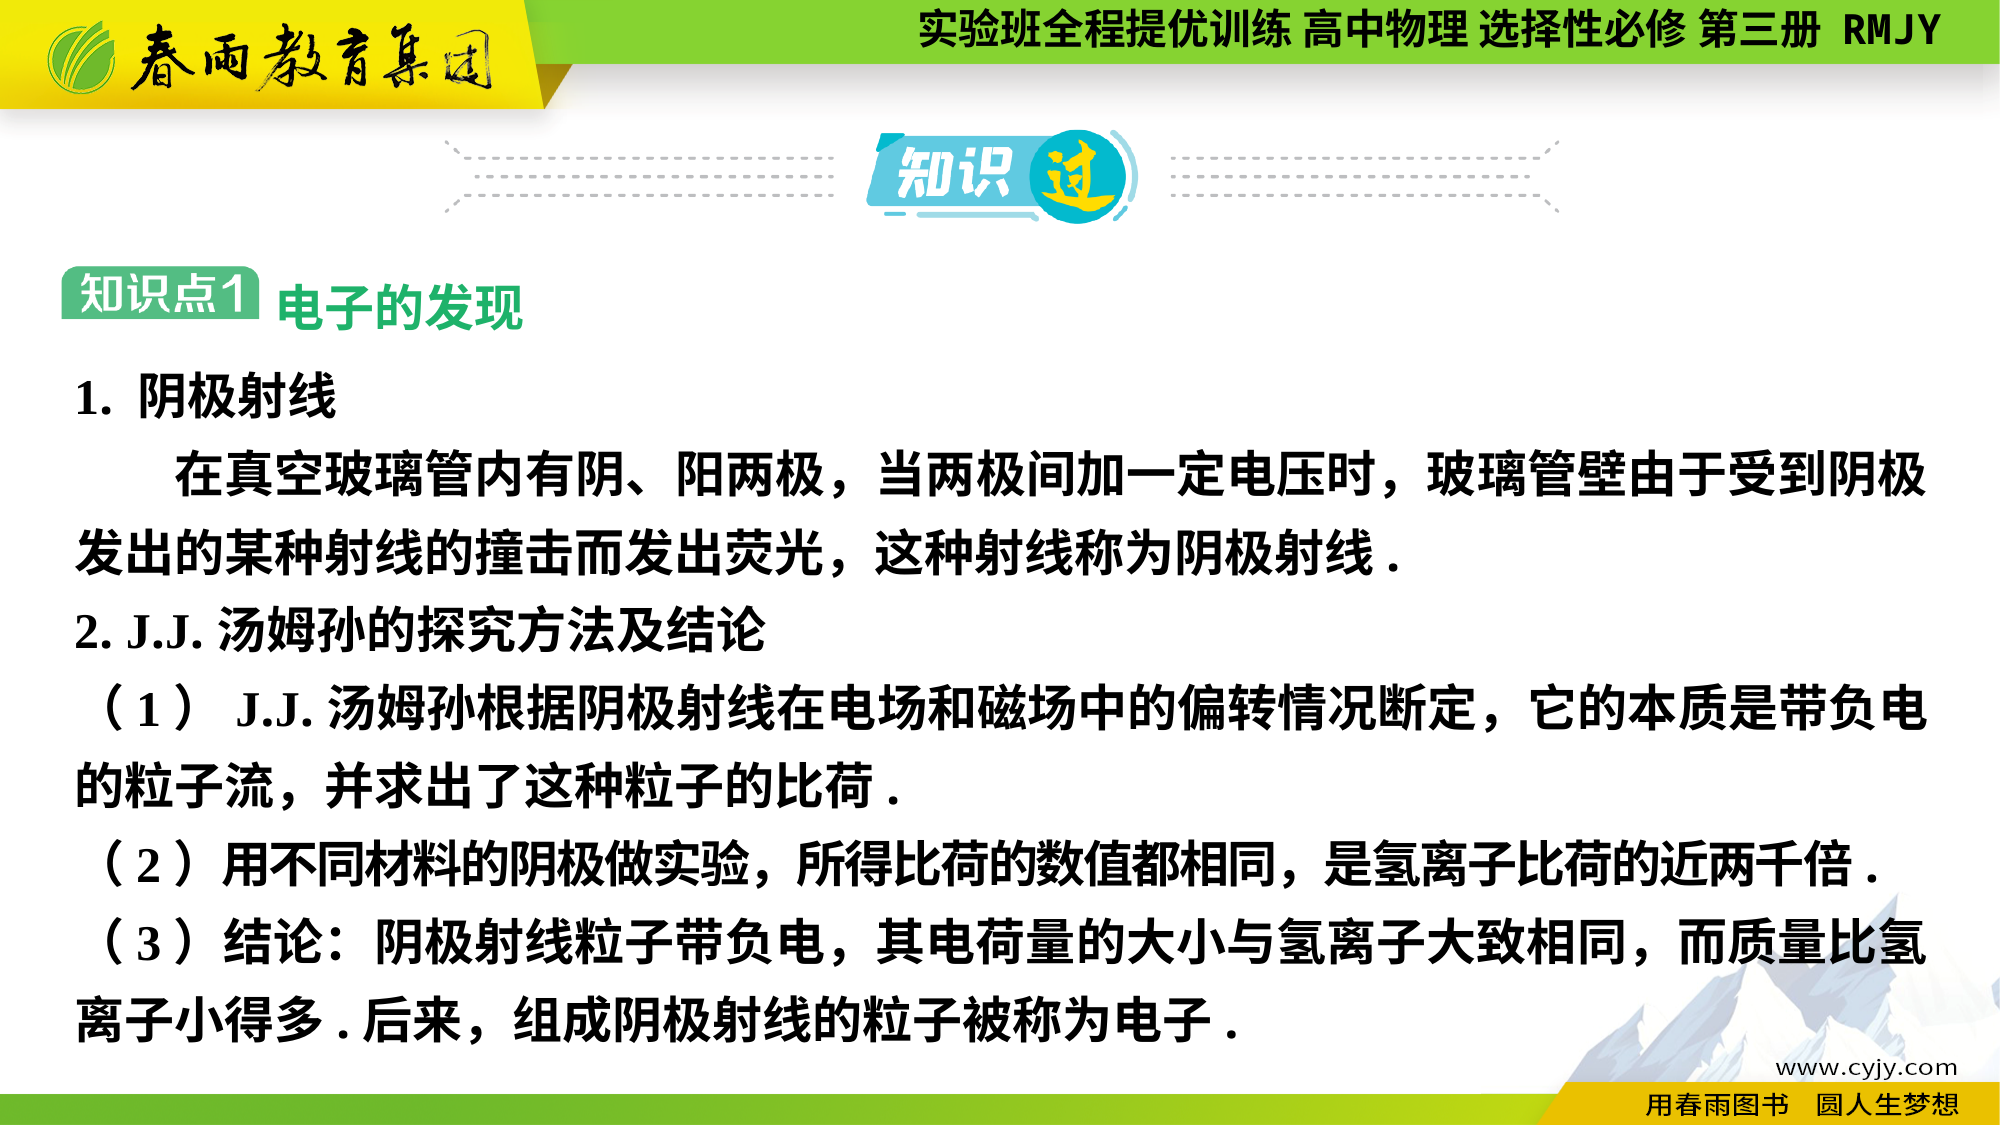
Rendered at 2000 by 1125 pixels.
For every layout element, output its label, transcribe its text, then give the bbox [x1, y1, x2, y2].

picture [0, 0, 2000, 1125]
text_box 电子的发现 [259, 238, 1944, 344]
list 1. 阴极射线 在真空玻璃管内有阴、阳两极，当两极间加一定电压时，玻璃管壁由于受到阴极发出的某种射线的撞击而发出荧光，这种射线称为阴极射线. 2. J.J.汤姆孙的探究方法及结论 （1）J.J.汤姆孙根据阴极射线在电场和磁场中的偏转情况断定，它的本质是带负电的粒子流，并求出了这种粒子的比荷. （2）用不同材料的阴极做实验，所得比荷的数值都相同，是氢离子比荷的近两千倍. （3）结论：阴极射线粒子带负电，其电荷量的大小与氢离子大致相同，而质量比氢离子小得多.后来，组成阴极射线的粒子被称为电子. [59, 339, 1944, 1056]
